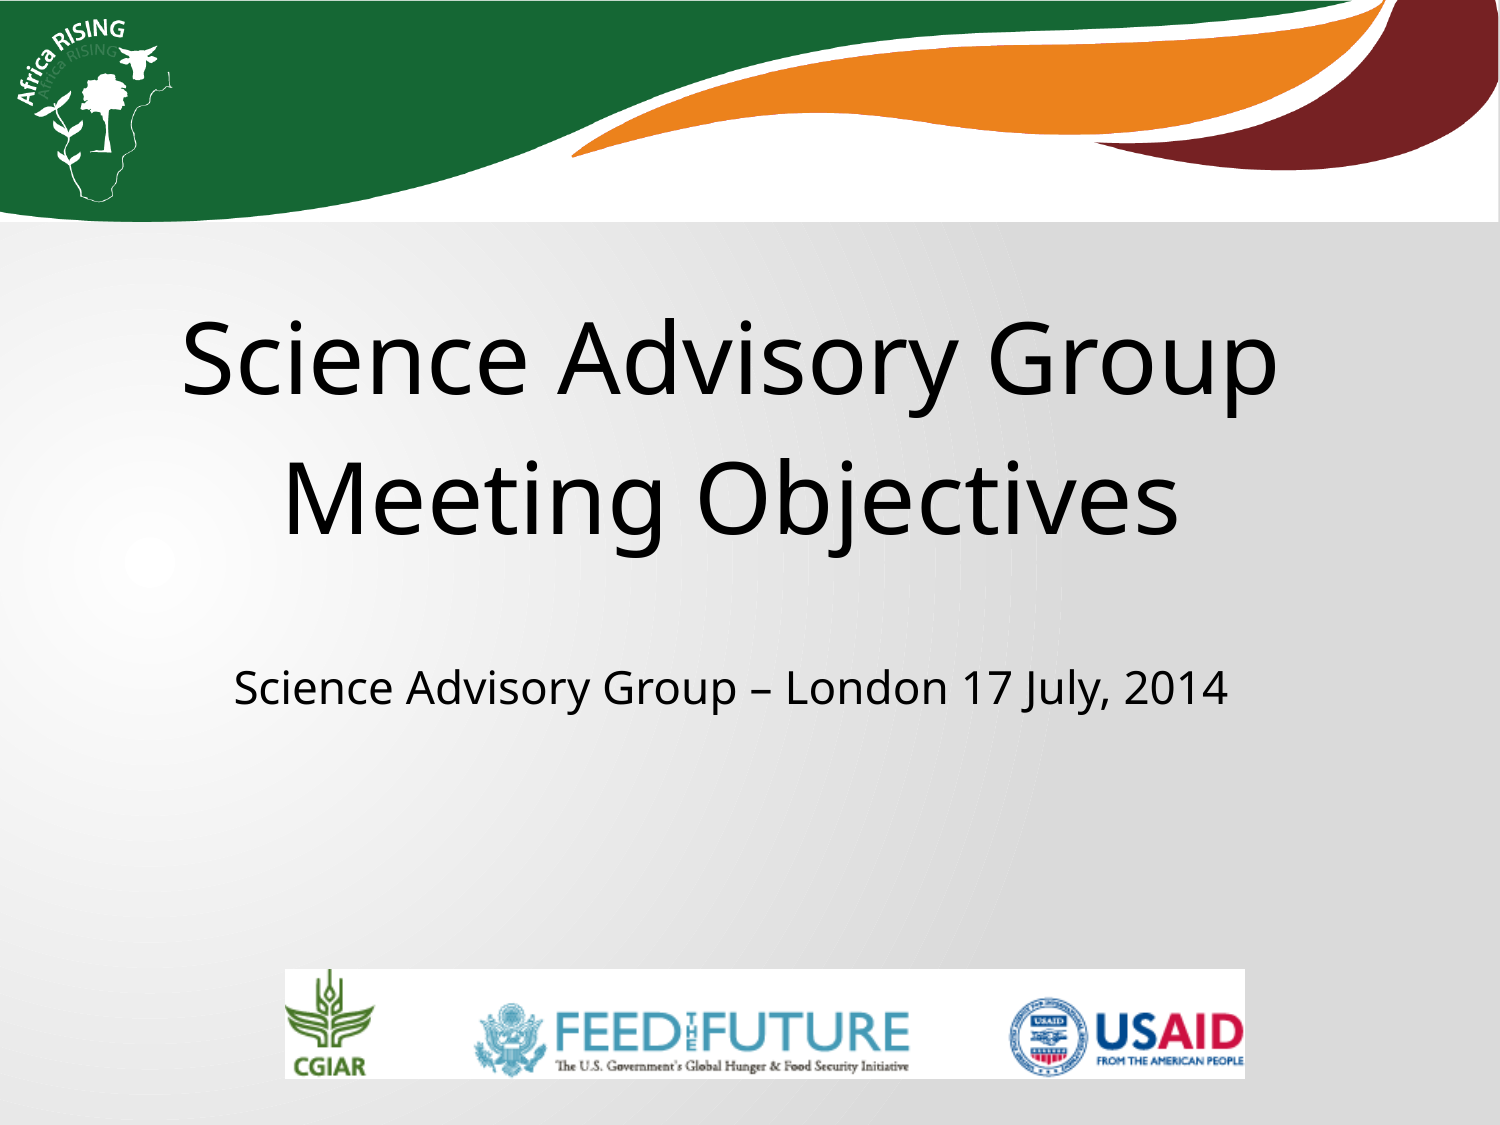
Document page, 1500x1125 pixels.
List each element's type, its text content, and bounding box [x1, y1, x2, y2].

list Science Advisory Group Meeting Objectives [137, 287, 1307, 475]
picture [0, 0, 1499, 222]
list Science Advisory Group – London 17 July, 2014 [137, 587, 1307, 788]
picture [285, 969, 1245, 1079]
